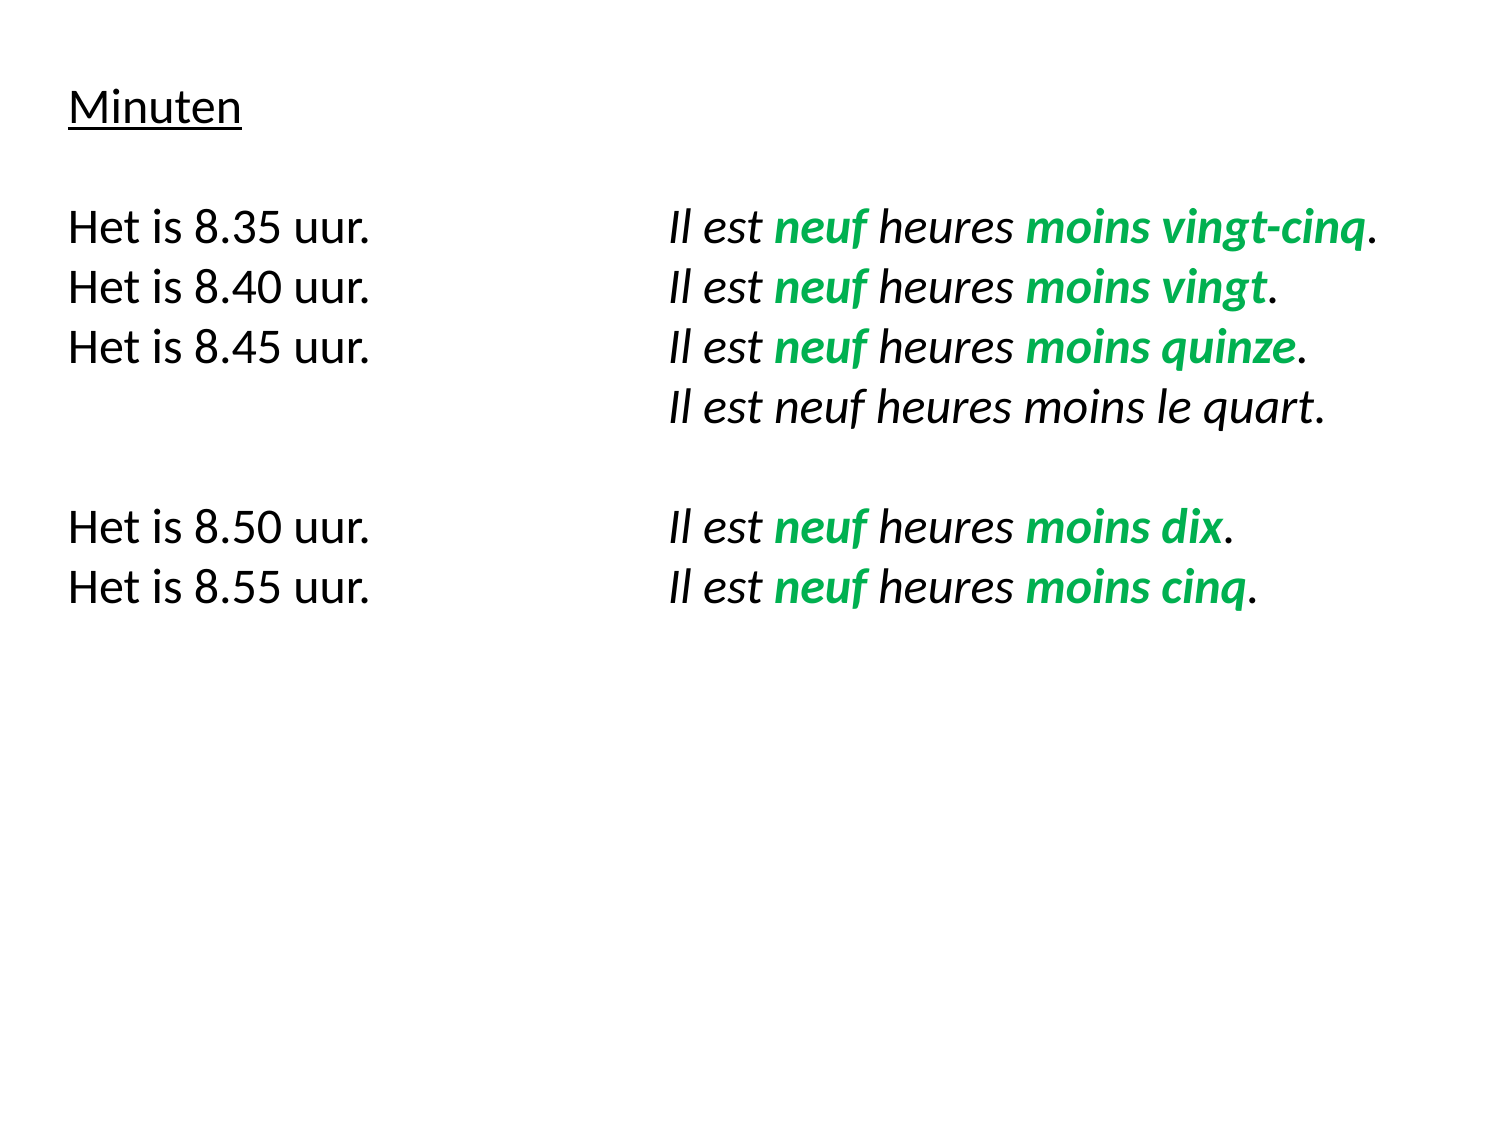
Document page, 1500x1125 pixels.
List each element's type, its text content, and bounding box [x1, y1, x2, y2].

text_box Minuten Het is 8.35 uur. Il est neuf heures moins vingt-cinq. Het is 8.40 uur. Il est neuf heures moins vingt. Het is 8.45 uur. Il est neuf heures moins quinze. Il est neuf heures moins le quart. Het is 8.50 uur. Il est neuf heures moins dix. Het is 8.55 uur. Il est neuf heures moins cinq. [53, 66, 1447, 1024]
